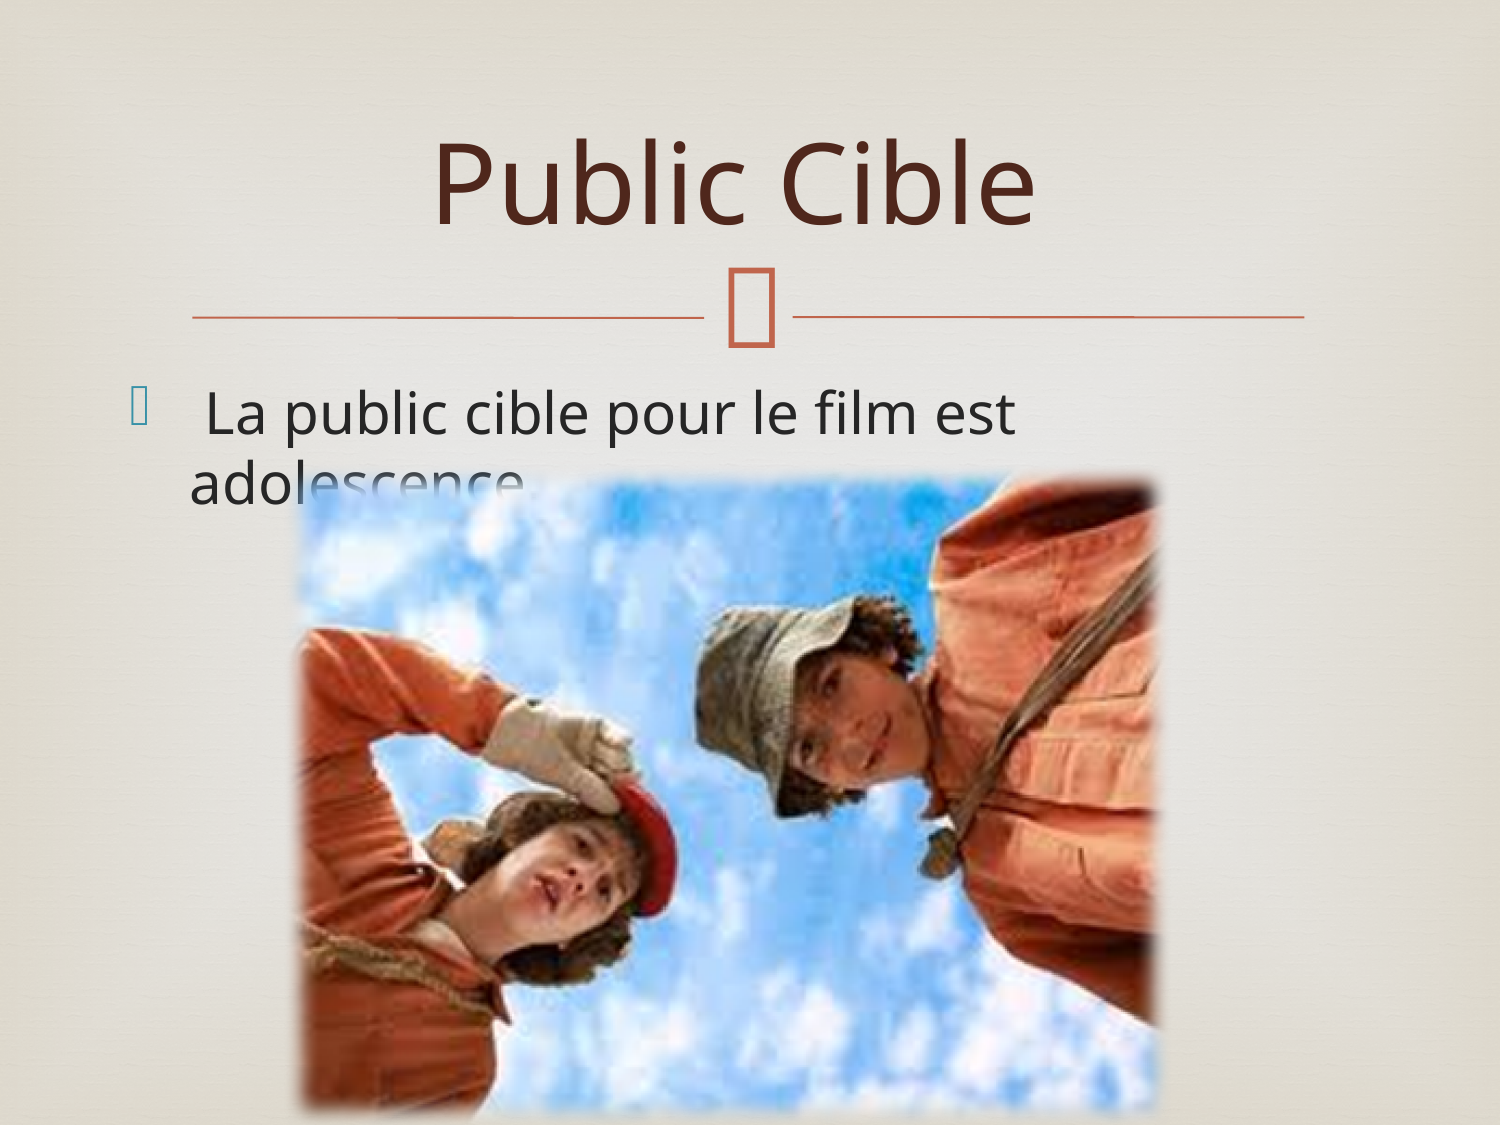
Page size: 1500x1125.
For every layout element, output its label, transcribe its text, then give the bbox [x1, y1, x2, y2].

picture [283, 463, 1171, 1125]
list La public cible pour le film est adolescence. [114, 368, 1386, 1005]
title Public Cible [112, 93, 1386, 267]
